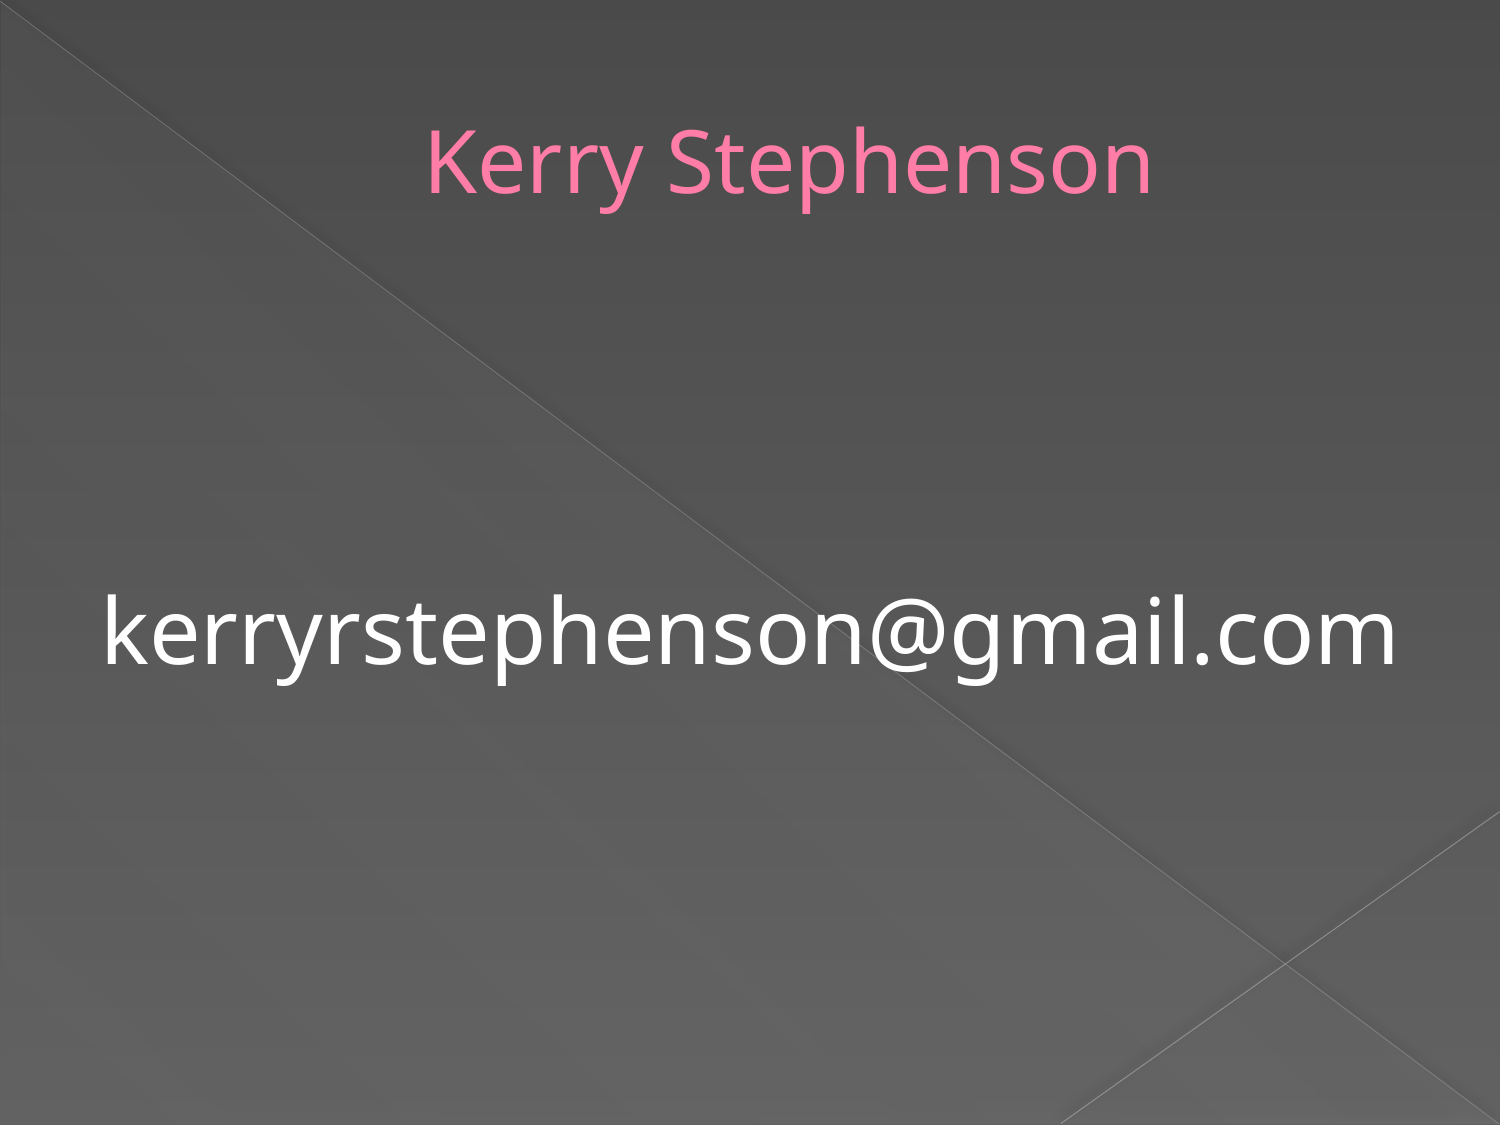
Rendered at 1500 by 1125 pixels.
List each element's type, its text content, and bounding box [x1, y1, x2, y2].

list kerryrstephenson@gmail.com [75, 308, 1425, 1059]
title Kerry Stephenson [75, 43, 1425, 274]
